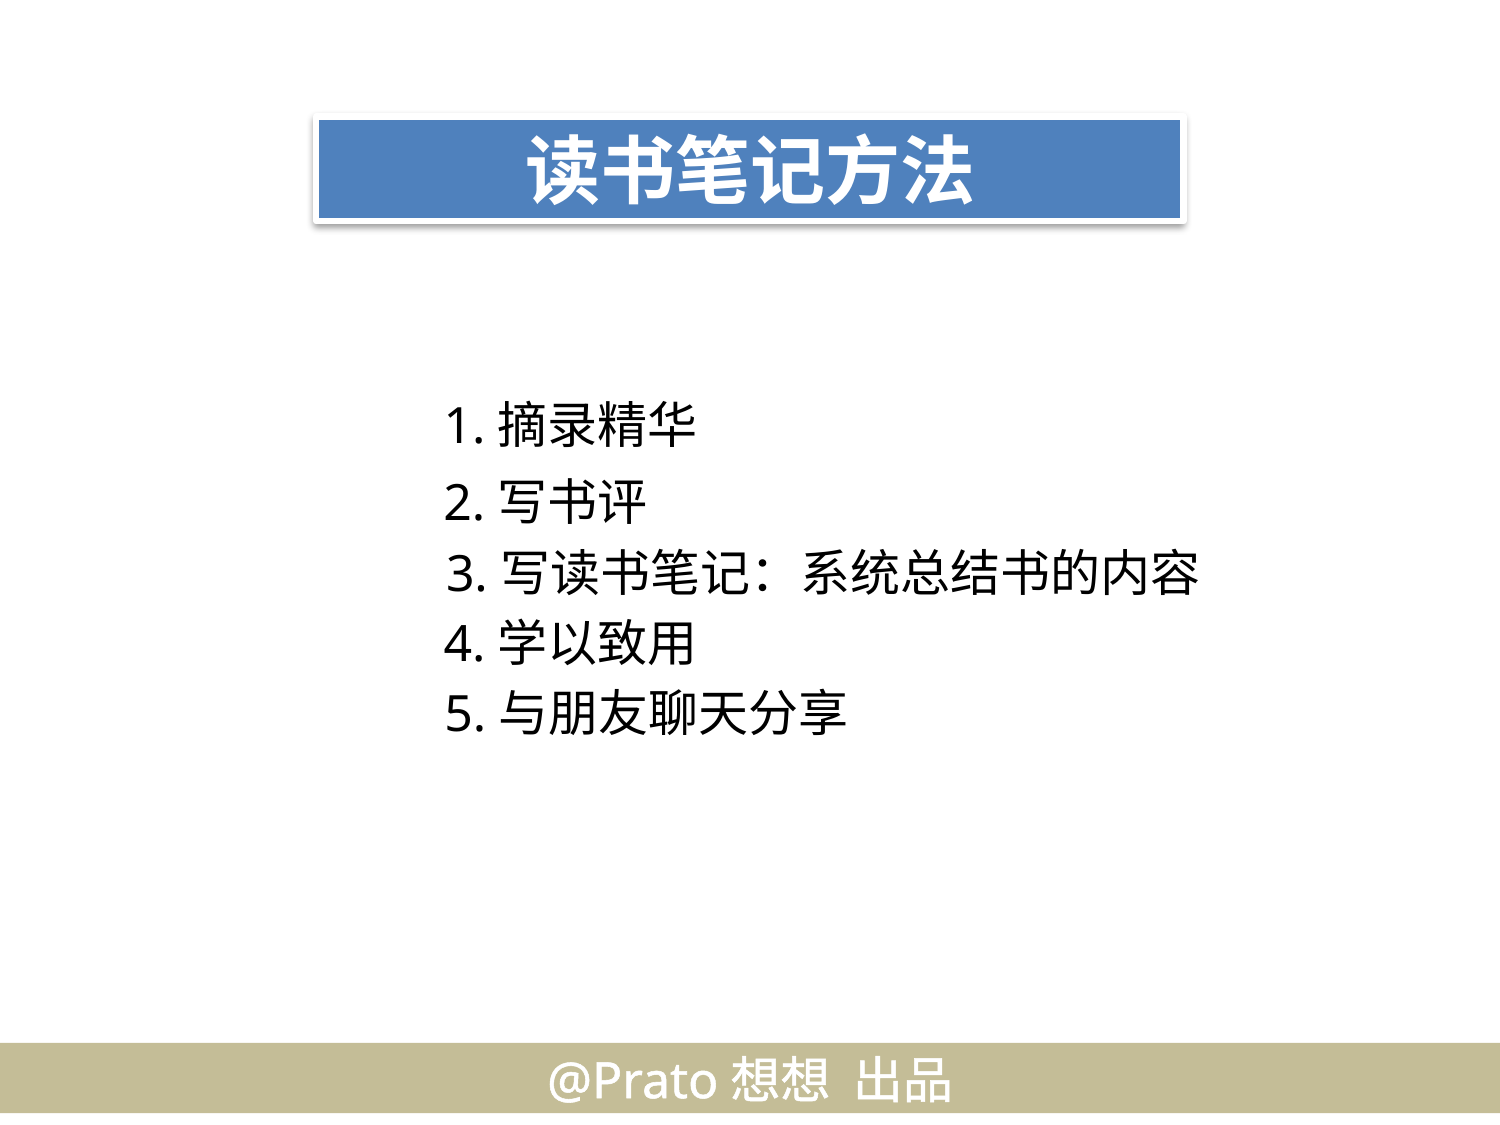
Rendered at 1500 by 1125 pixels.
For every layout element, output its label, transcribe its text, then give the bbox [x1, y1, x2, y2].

text_box 3.写读书笔记：系统总结书的内容 [431, 533, 1215, 609]
text_box 4.学以致用 [428, 603, 713, 679]
text_box 读书笔记方法 [313, 113, 1187, 224]
text_box @Prato想想 出品 [0, 1041, 1500, 1115]
text_box 2.写书评 [428, 463, 663, 538]
text_box 1.摘录精华 [428, 386, 713, 462]
text_box 5.与朋友聊天分享 [429, 674, 864, 749]
